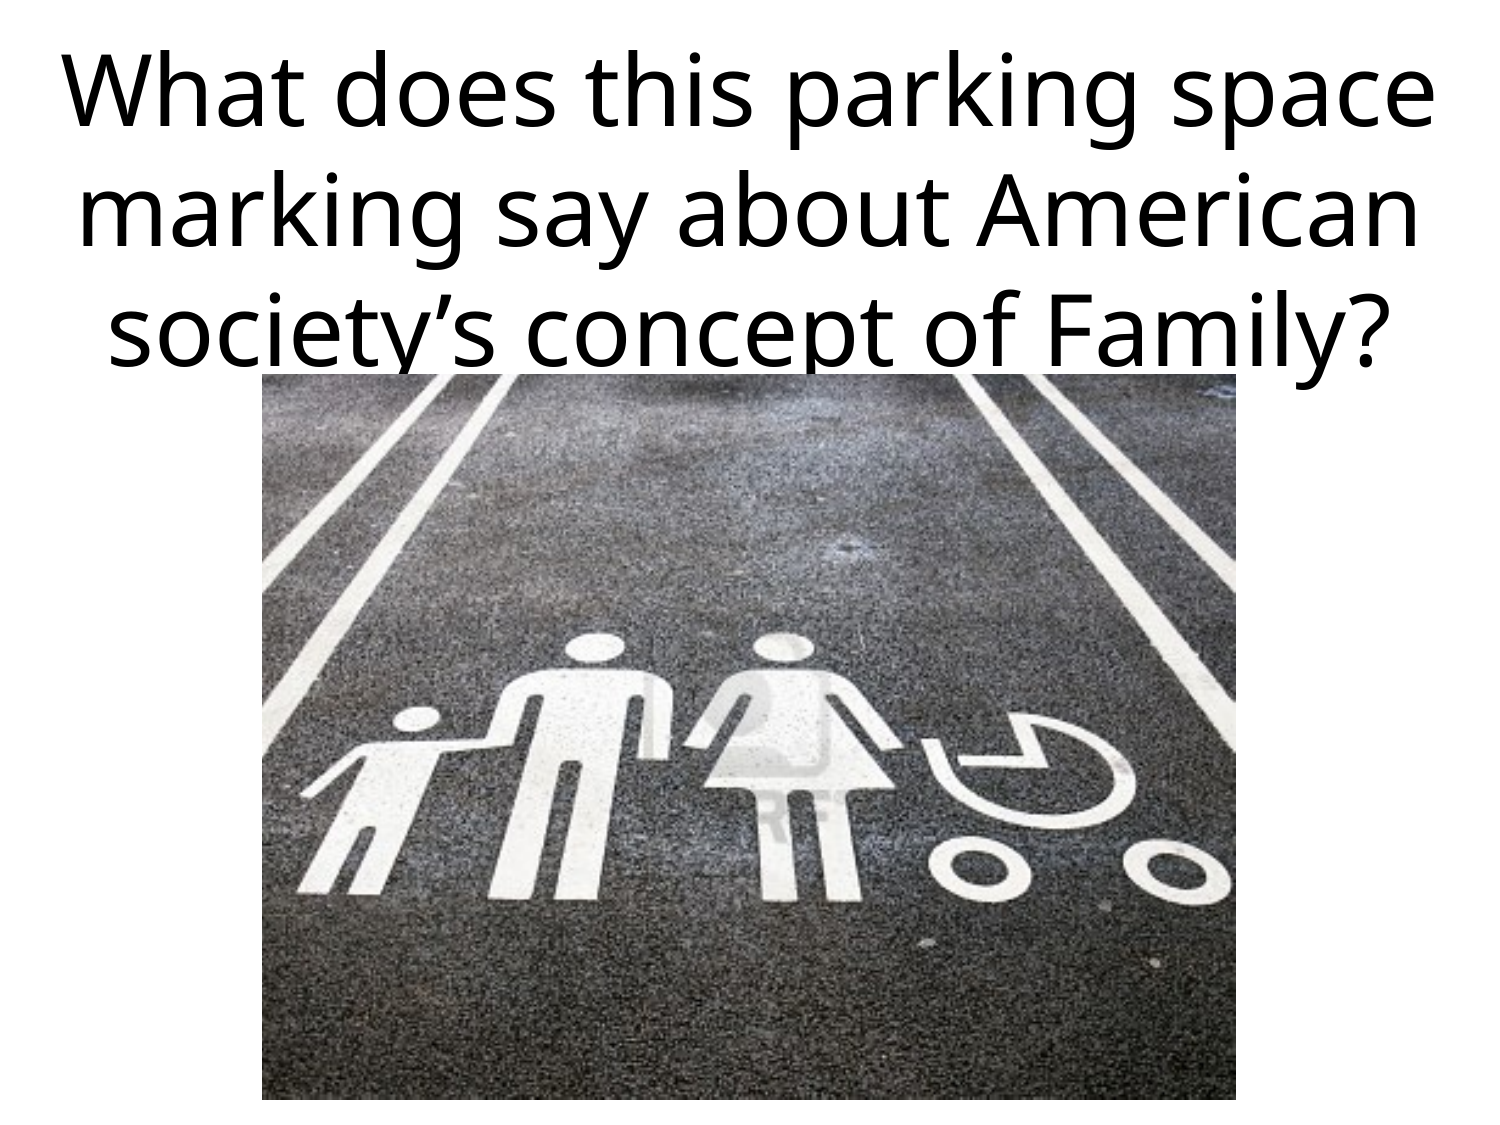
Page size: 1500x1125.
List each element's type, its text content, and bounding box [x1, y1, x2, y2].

title What does this parking space marking say about American society’s concept of Family? [37, 112, 1463, 300]
picture [262, 374, 1236, 1101]
